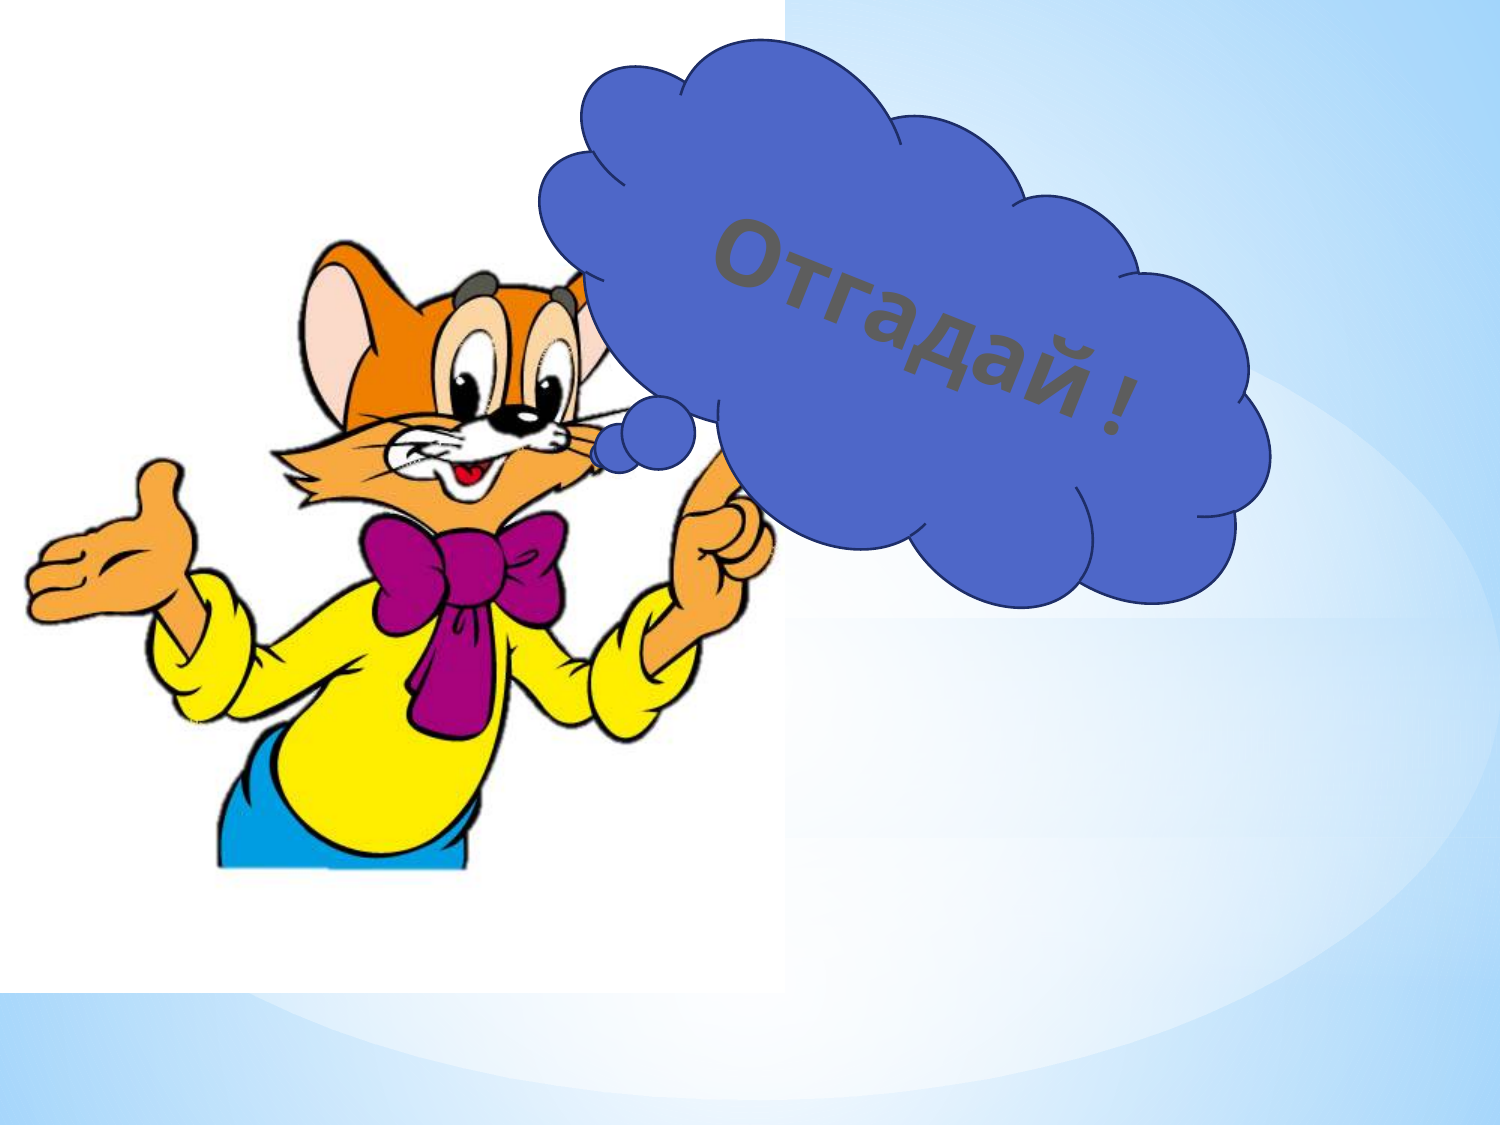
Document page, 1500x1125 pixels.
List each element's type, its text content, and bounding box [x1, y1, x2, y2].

text_box Отгадай ! [789, 198, 1172, 468]
text_box [789, 41, 1272, 610]
picture [0, 0, 785, 994]
